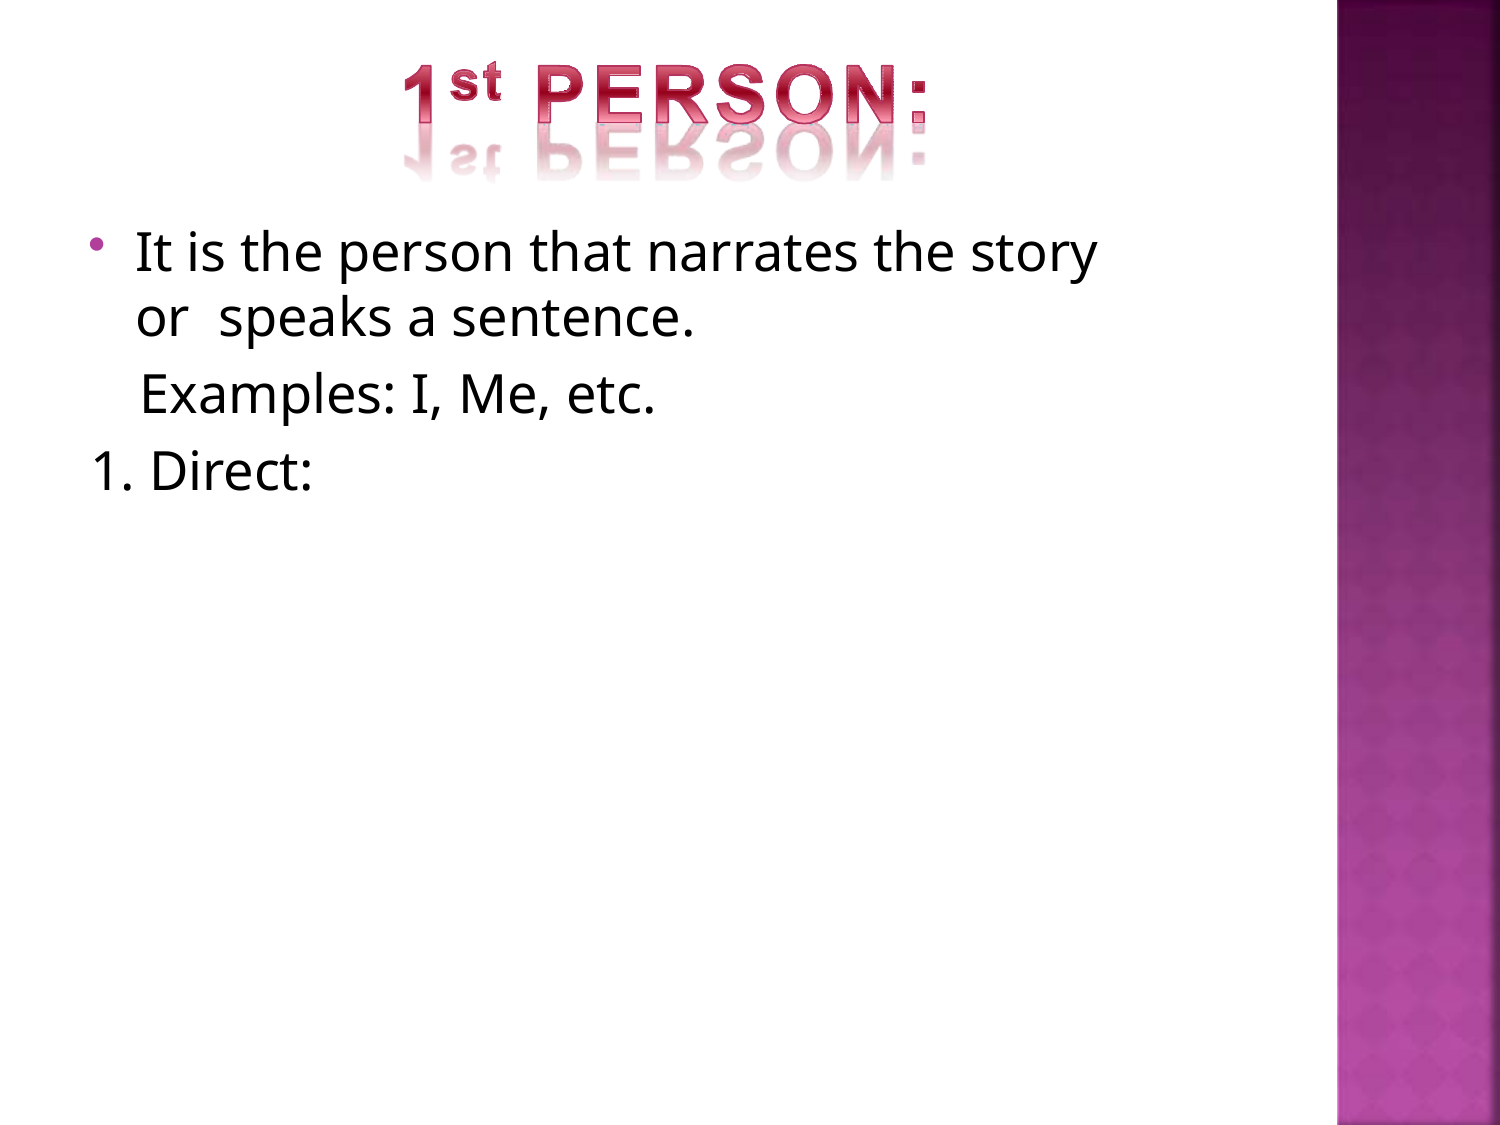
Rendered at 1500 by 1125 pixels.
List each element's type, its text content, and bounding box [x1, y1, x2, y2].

text_box [449, 143, 502, 186]
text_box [449, 60, 502, 101]
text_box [403, 64, 433, 182]
picture [1337, 0, 1500, 1125]
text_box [536, 63, 926, 183]
text_box It is the person that narrates the story or speaks a sentence. Examples: I, Me, etc. 1. Direct: [87, 214, 1137, 502]
